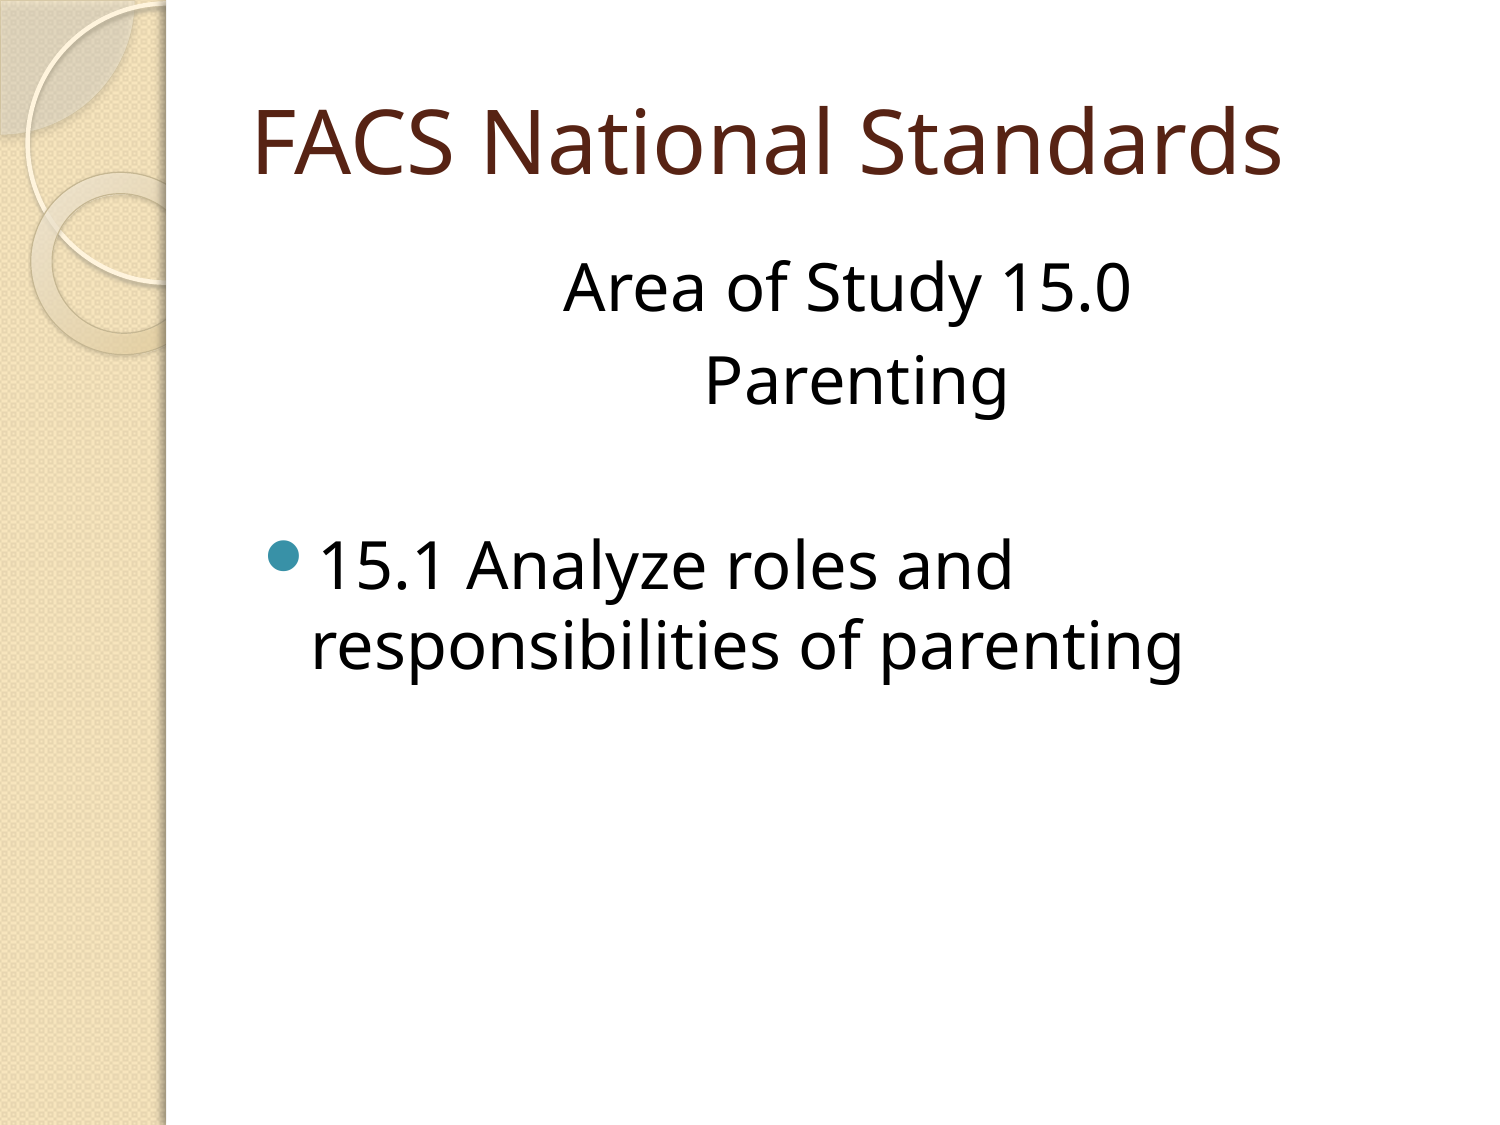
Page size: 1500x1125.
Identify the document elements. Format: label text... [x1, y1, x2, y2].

list Area of Study 15.0 Parenting 15.1 Analyze roles and responsibilities of parenting [235, 237, 1466, 1025]
title FACS National Standards [235, 45, 1466, 233]
